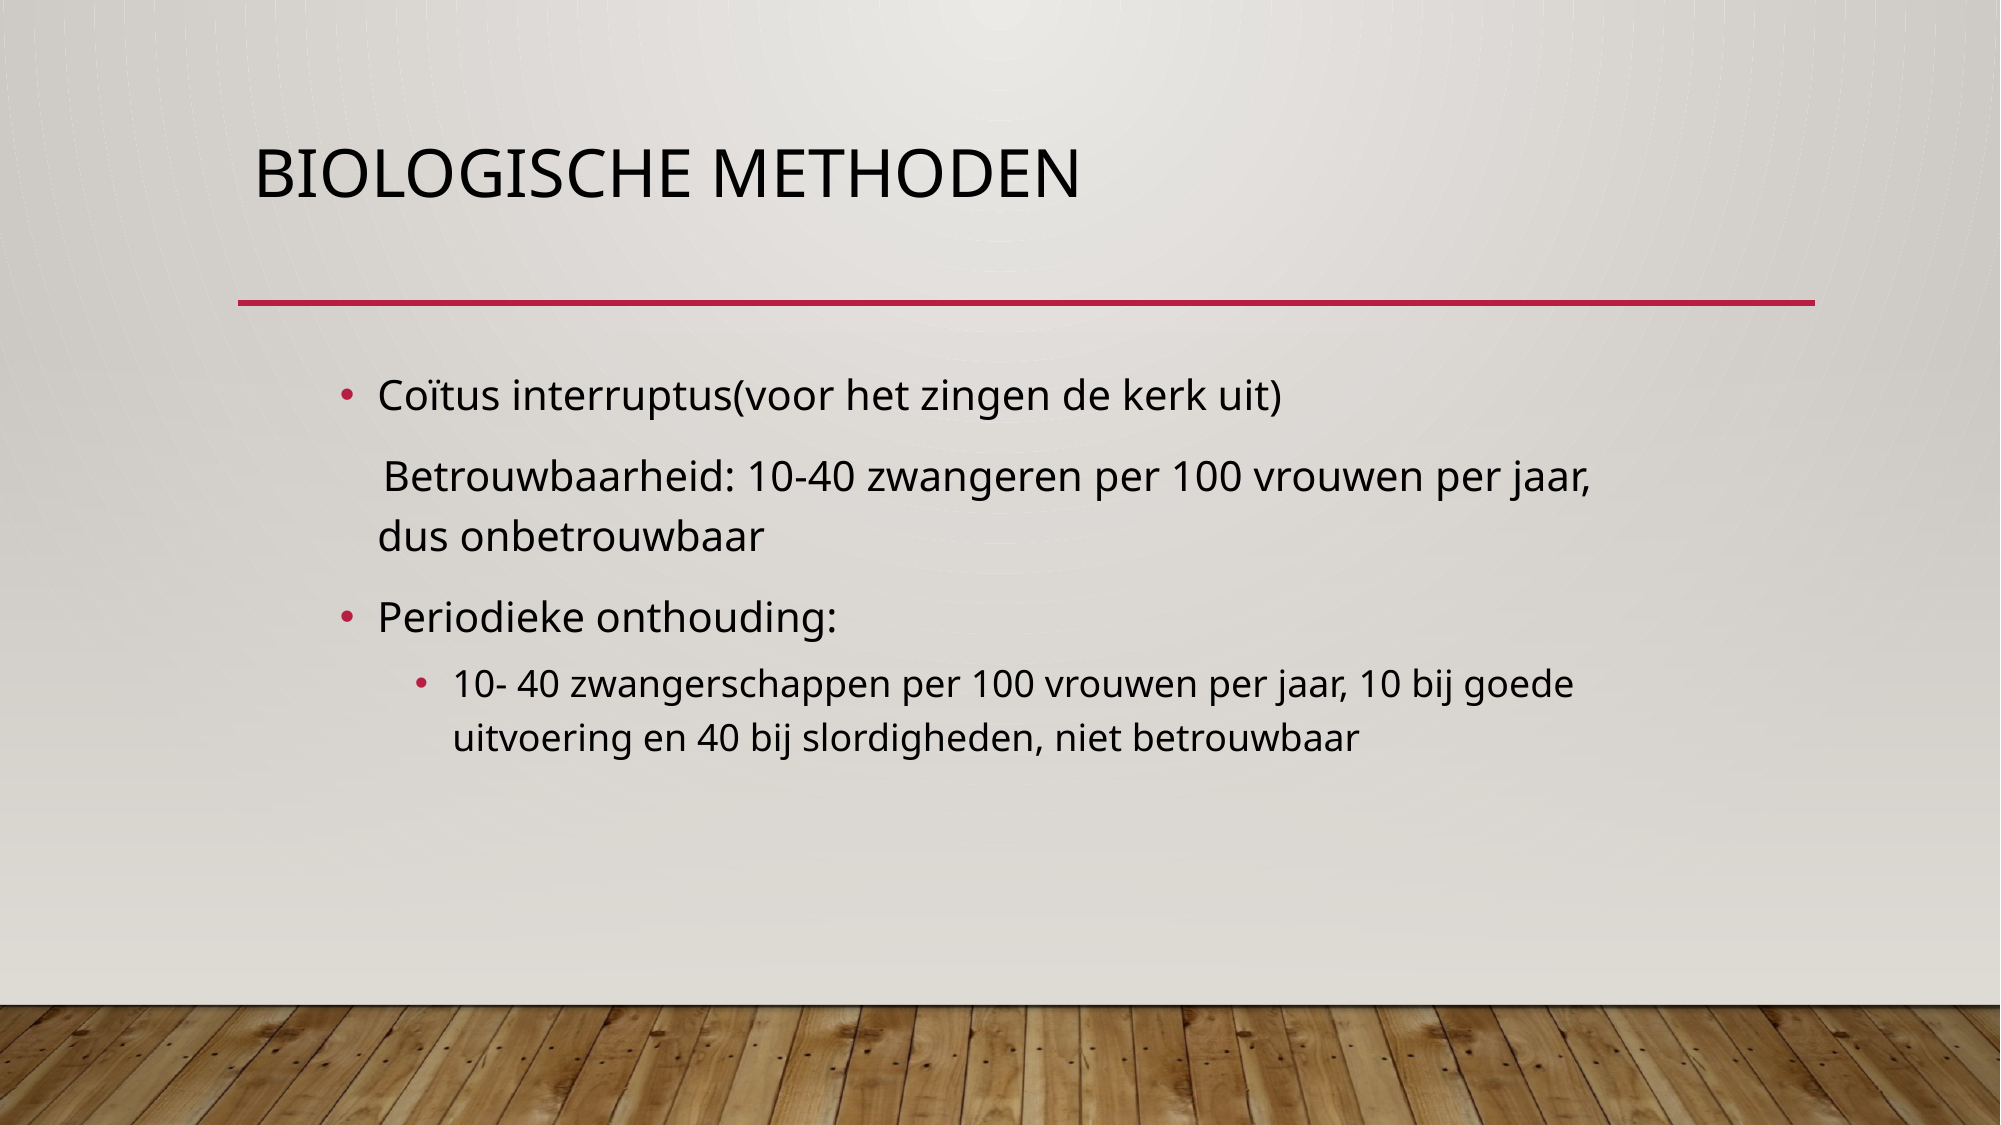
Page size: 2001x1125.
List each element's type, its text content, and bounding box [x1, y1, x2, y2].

title Biologische methoden [238, 131, 1814, 305]
list Coïtus interruptus(voor het zingen de kerk uit) Betrouwbaarheid: 10-40 zwangeren per 100 vrouwen per jaar, dus onbetrouwbaar Periodieke onthouding: 10- 40 zwangerschappen per 100 vrouwen per jaar, 10 bij goede uitvoering en 40 bij slordigheden, niet betrouwbaar [324, 200, 1675, 1006]
picture [0, 1005, 2000, 1125]
